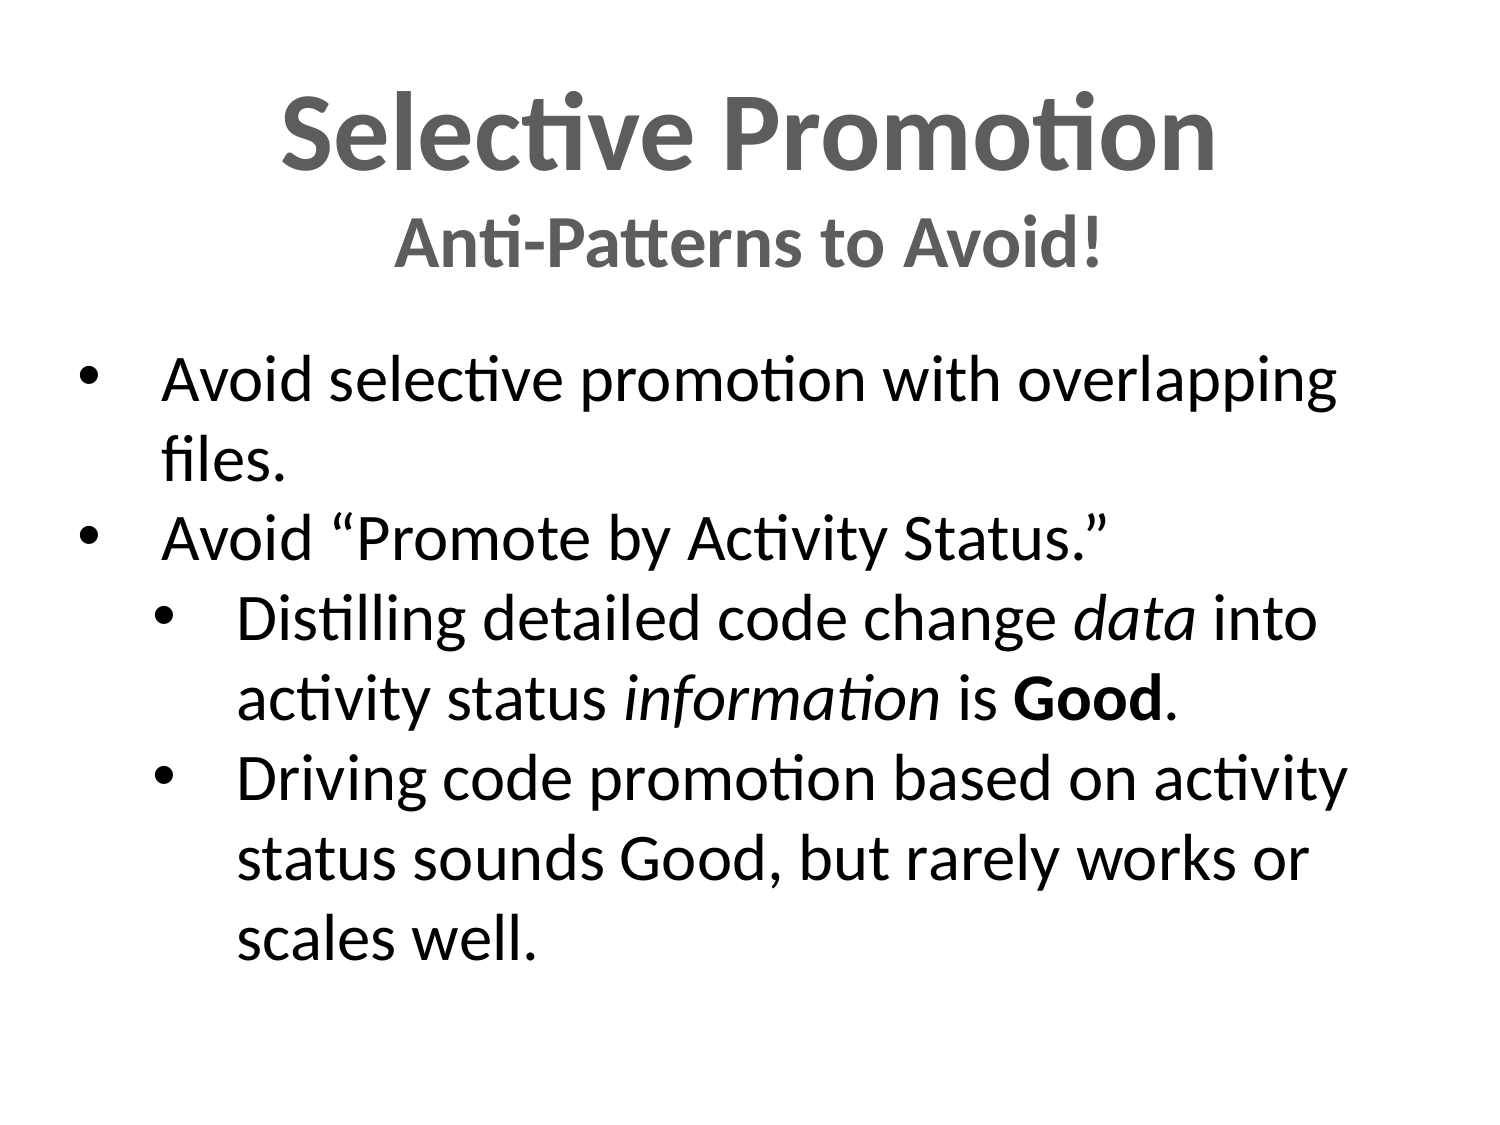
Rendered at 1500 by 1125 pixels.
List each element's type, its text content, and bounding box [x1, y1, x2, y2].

text_box Avoid selective promotion with overlapping files. Avoid “Promote by Activity Status.” Distilling detailed code change data into activity status information is Good. Driving code promotion based on activity status sounds Good, but rarely works or scales well. [62, 326, 1438, 1062]
text_box Selective Promotion Anti-Patterns to Avoid! [0, 49, 1500, 425]
